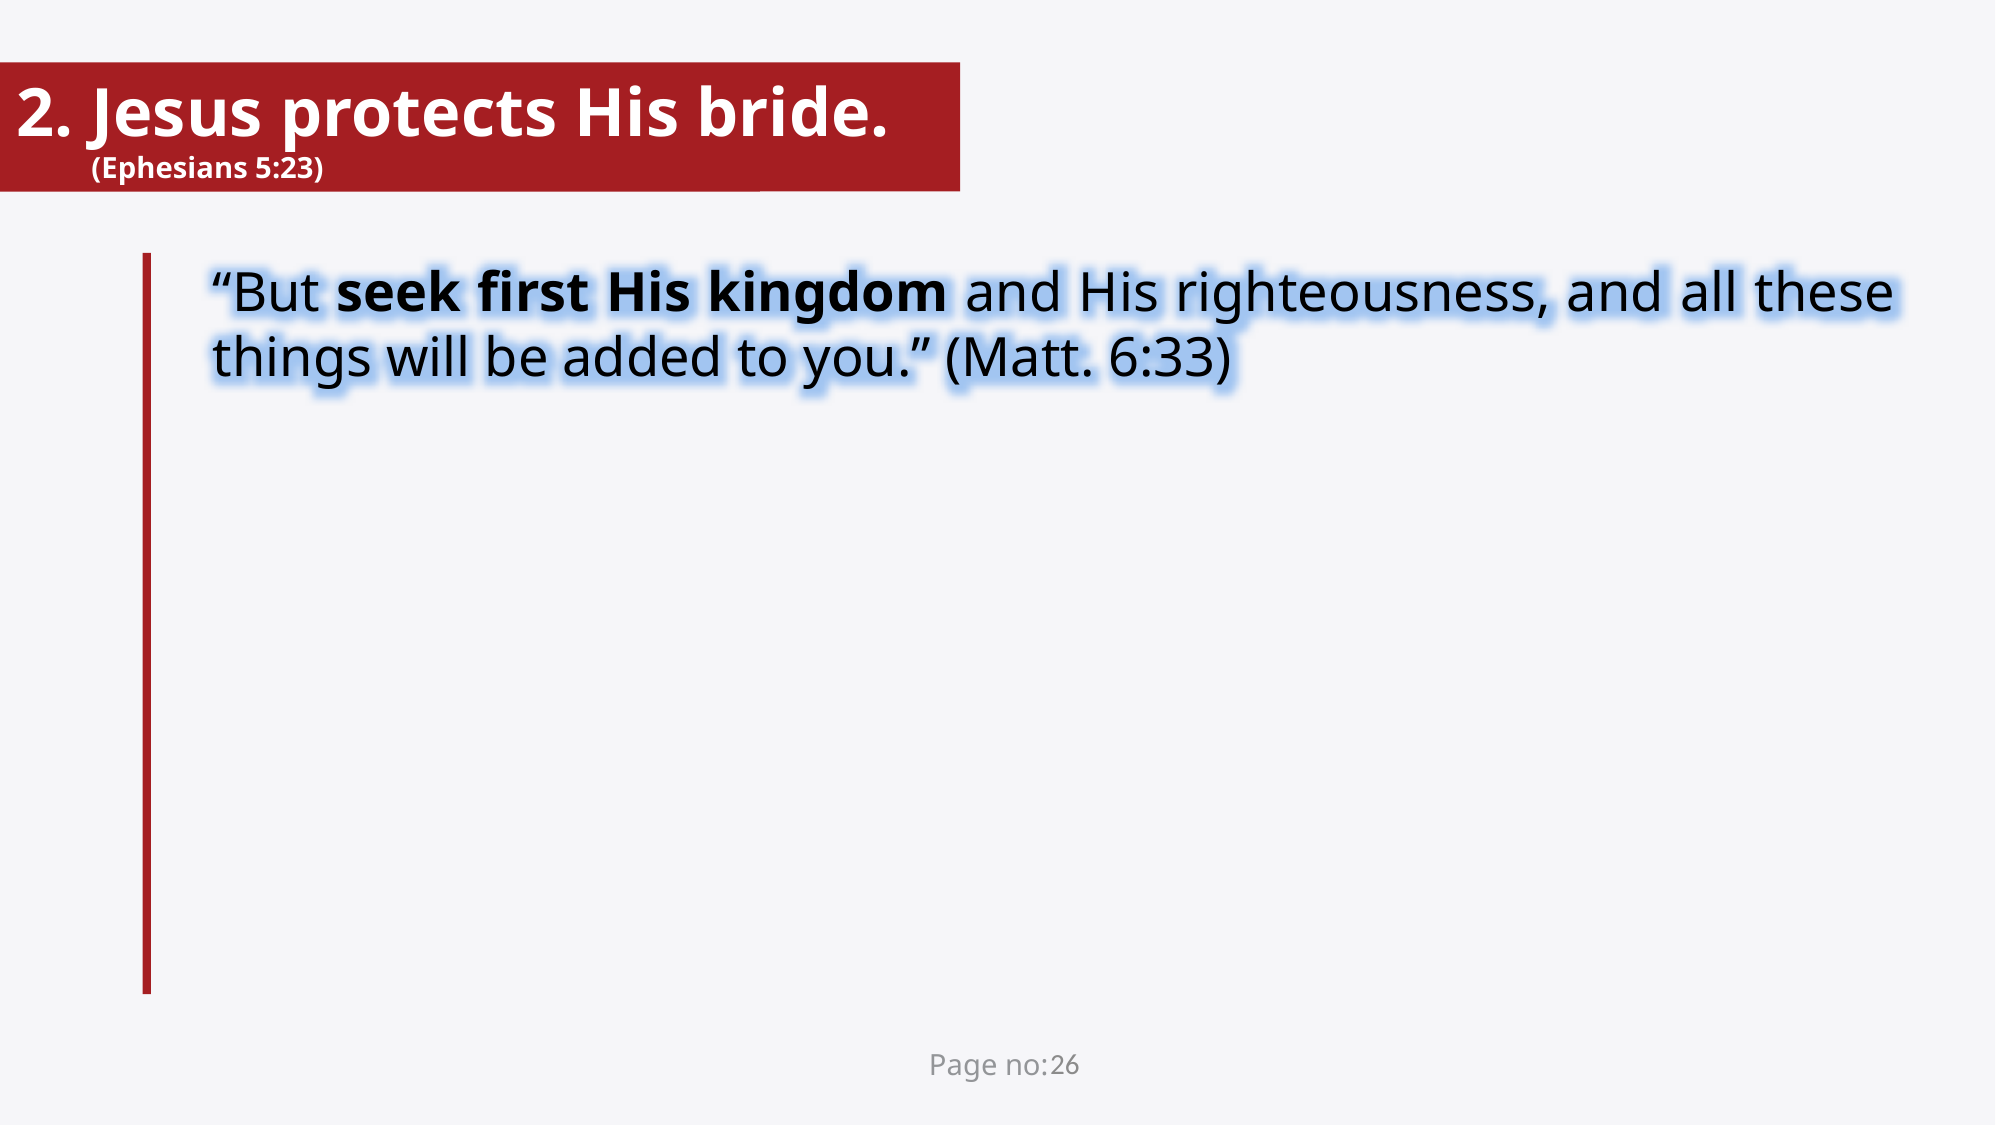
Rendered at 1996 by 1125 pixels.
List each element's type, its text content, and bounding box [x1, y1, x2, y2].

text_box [1, 62, 961, 194]
text_box “But seek first His kingdom and His righteousness, and all these things will be added to you.” (Matt. 6:33) [198, 249, 1911, 395]
